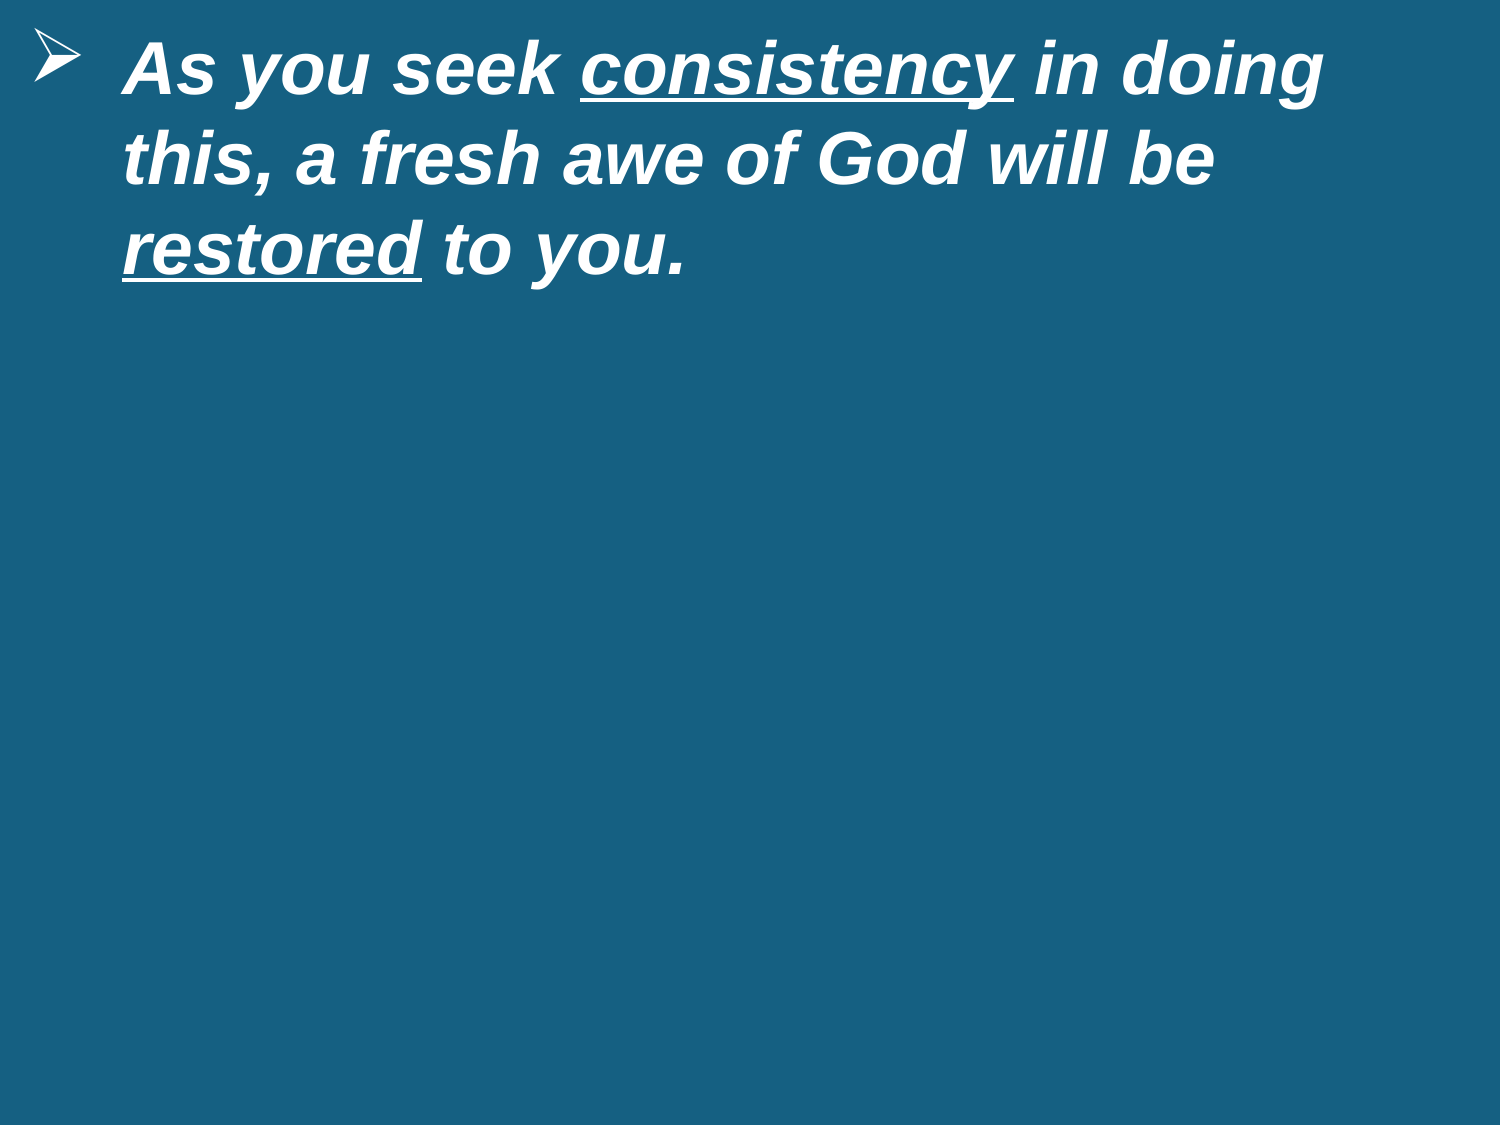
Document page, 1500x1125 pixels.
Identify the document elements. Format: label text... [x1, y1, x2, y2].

subtitle As you seek consistency in doing this, a fresh awe of God will be restored to you. [13, 11, 1490, 1111]
